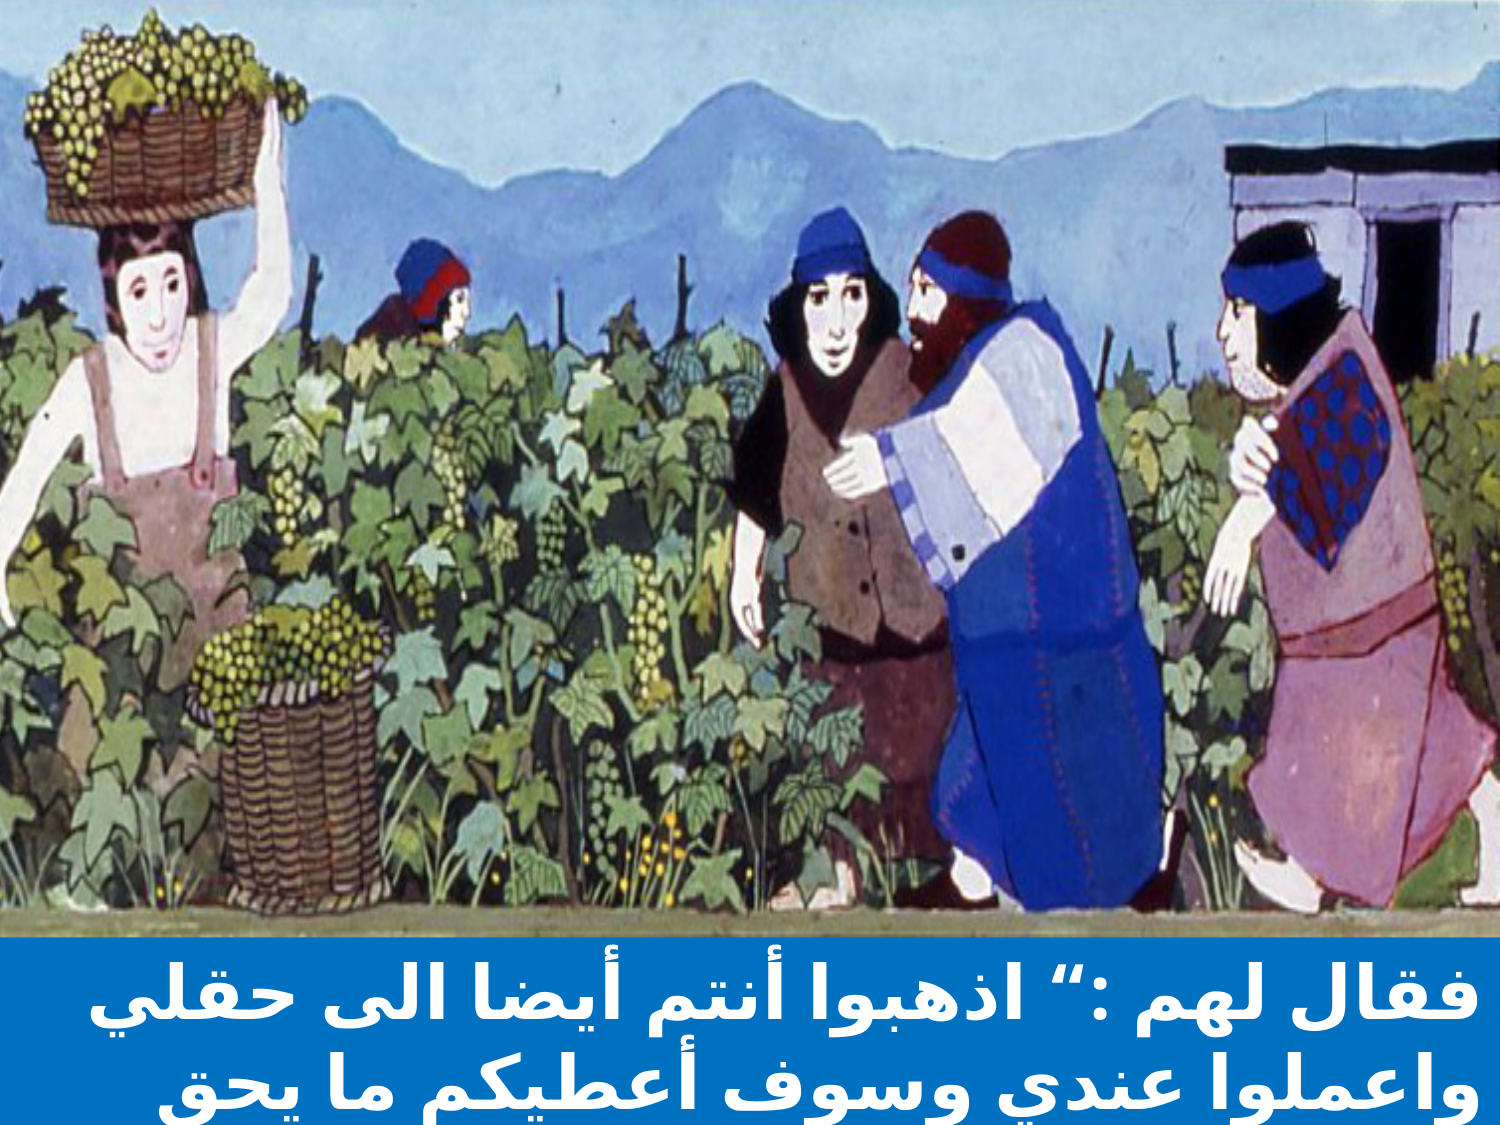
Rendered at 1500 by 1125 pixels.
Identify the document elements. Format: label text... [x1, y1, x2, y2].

picture [0, 0, 1500, 938]
text_box فقال لهم :“ اذهبوا أنتم أيضا الى حقلي واعملوا عندي وسوف أعطيكم ما يحق لكم“. [0, 946, 1500, 1125]
